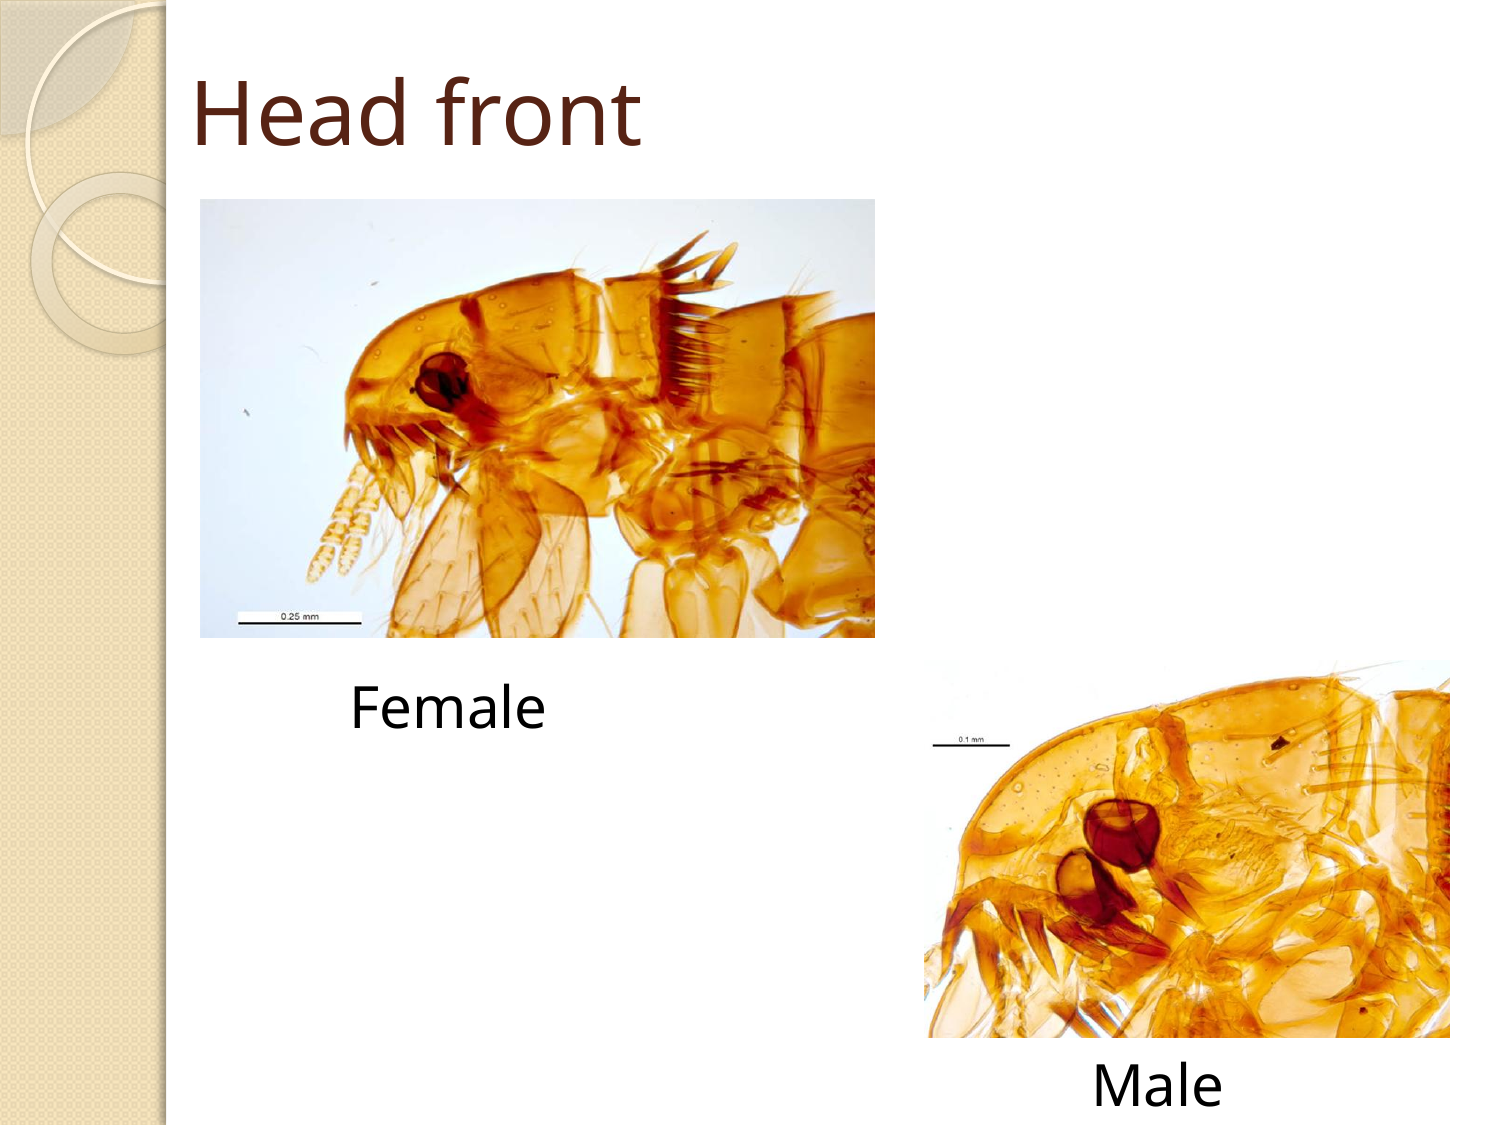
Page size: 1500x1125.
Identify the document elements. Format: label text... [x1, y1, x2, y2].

picture [199, 199, 876, 638]
text_box Male [1012, 1048, 1313, 1125]
title Head front [174, 45, 1275, 175]
text_box Female [237, 662, 675, 748]
picture [924, 660, 1451, 1038]
